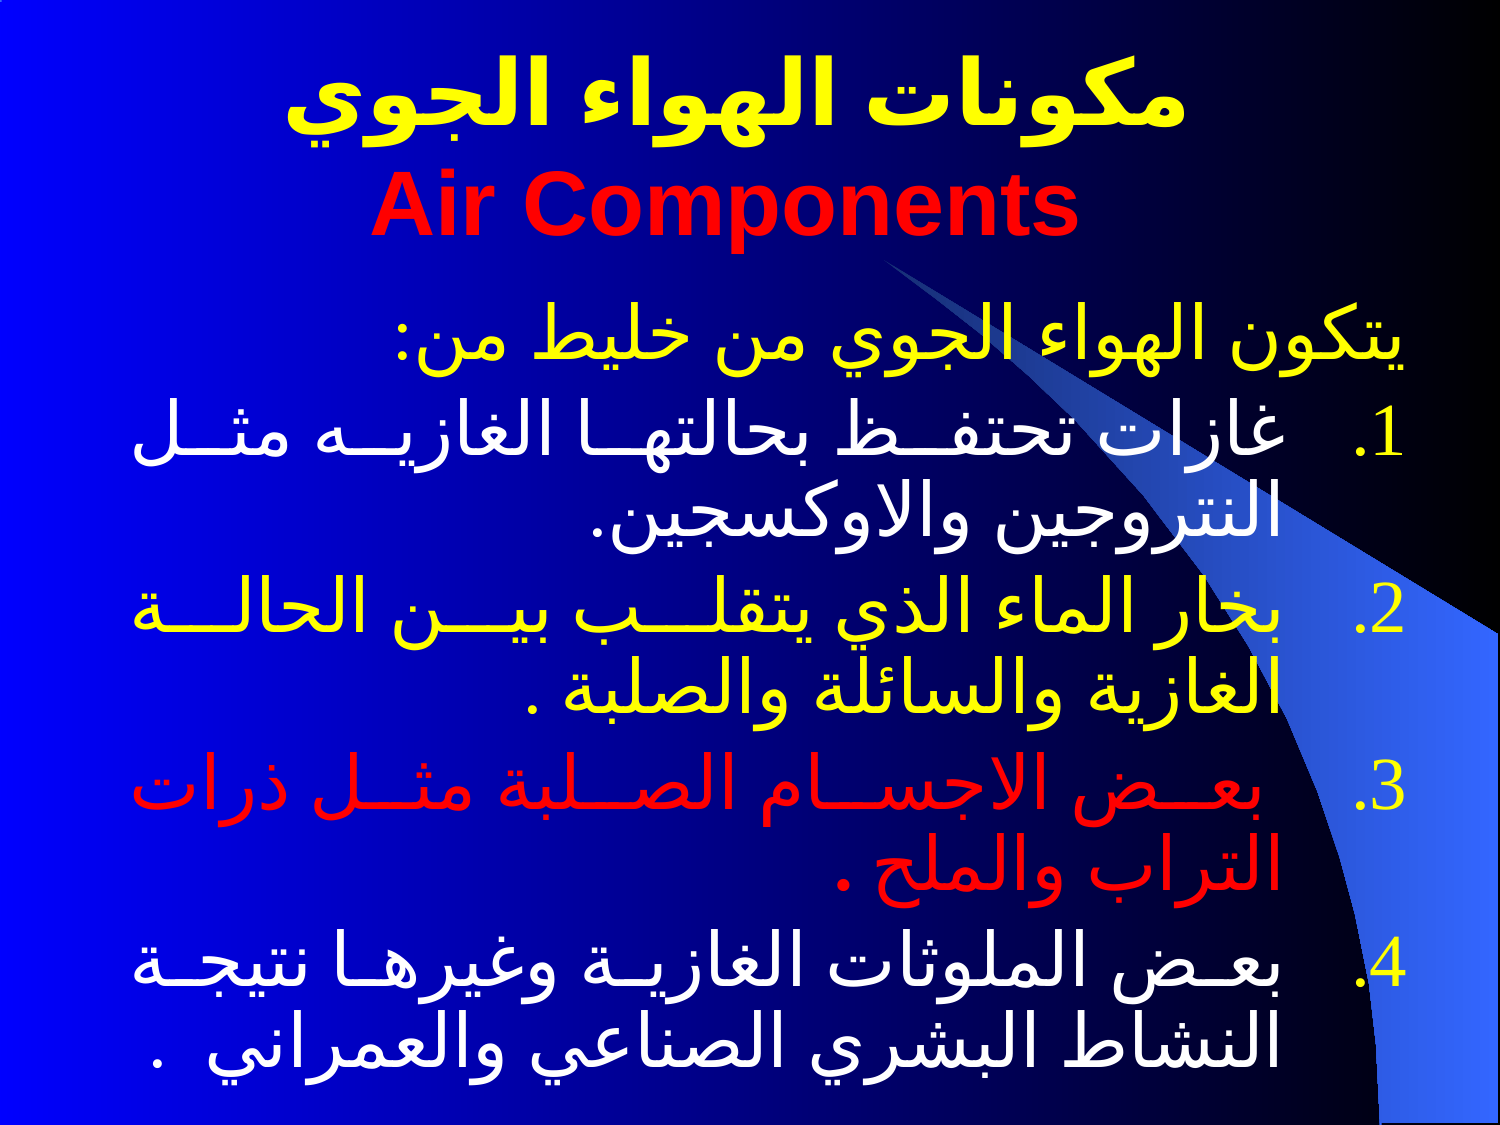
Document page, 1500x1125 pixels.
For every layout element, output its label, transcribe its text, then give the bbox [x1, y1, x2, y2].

list يتكون الهواء الجوي من خليط من: غازات تحتفظ بحالتها الغازيه مثل النتروجين والاوكسجين. بخار الماء الذي يتقلب بين الحالة الغازية والسائلة والصلبة . بعض الاجسام الصلبة مثل ذرات التراب والملح . بعض الملوثات الغازية وغيرها نتيجة النشاط البشري الصناعي والعمراني . [99, 287, 1438, 1051]
title مكونات الهواء الجوي Air Components [62, 49, 1413, 238]
